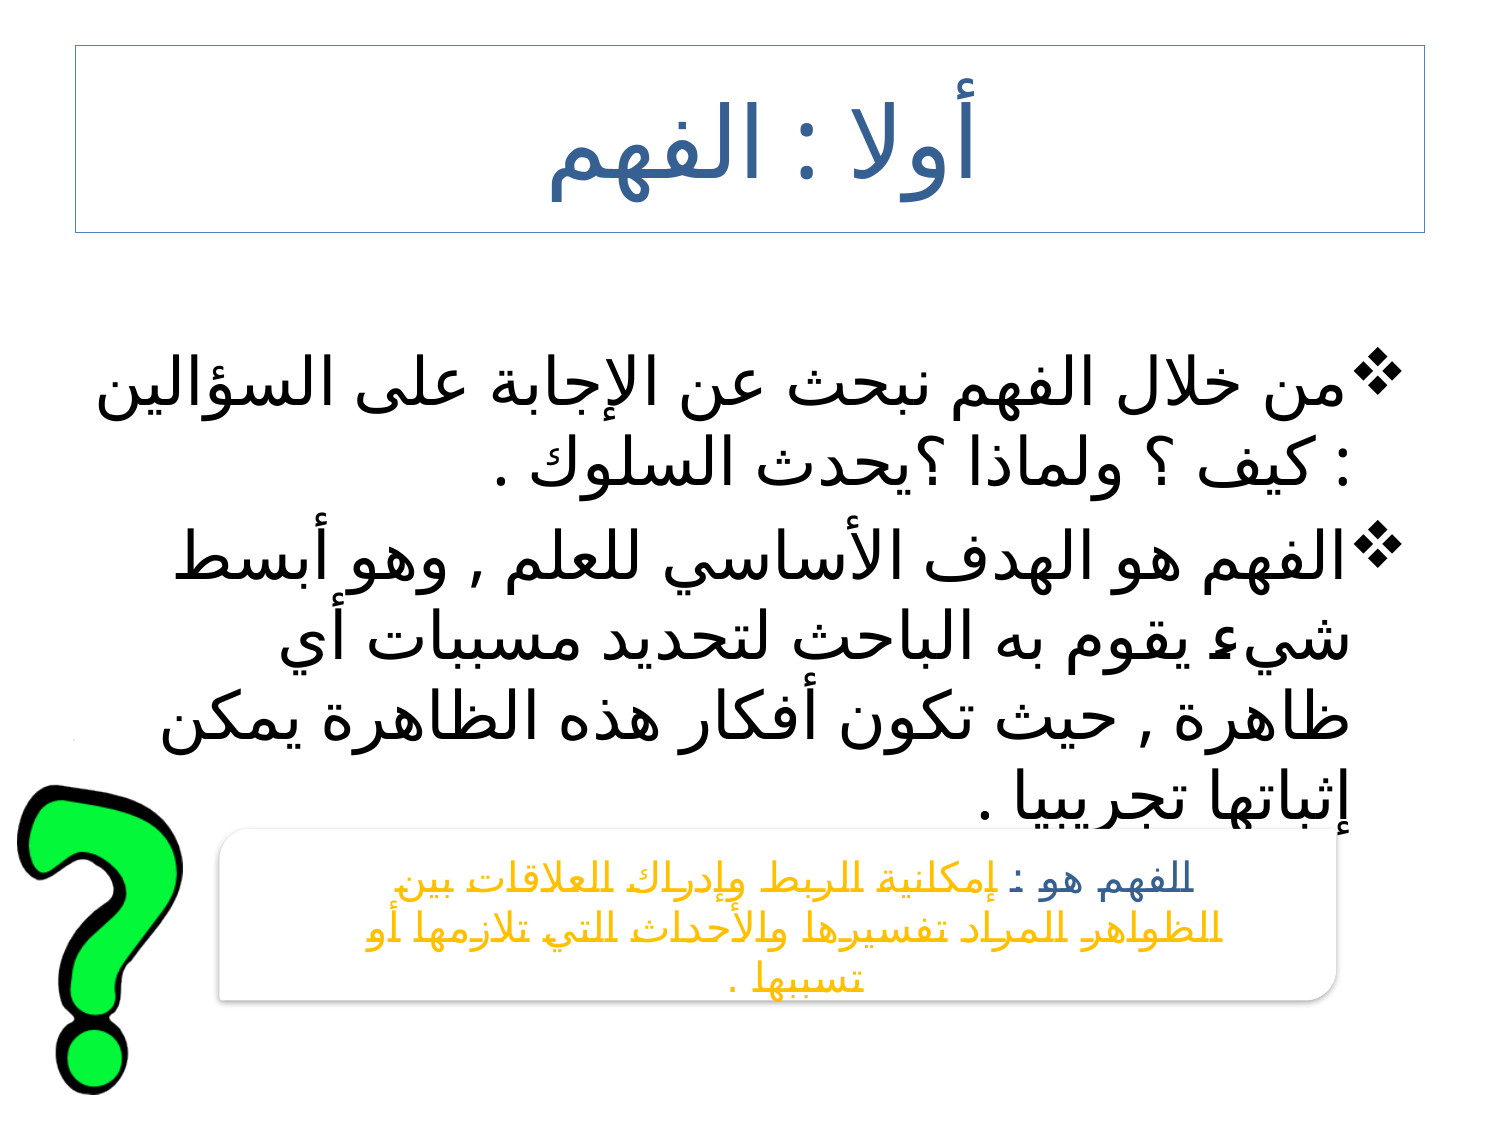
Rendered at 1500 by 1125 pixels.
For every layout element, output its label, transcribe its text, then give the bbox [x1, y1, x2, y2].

picture [17, 739, 184, 1095]
text_box الفهم هو : إمكانية الربط وإدراك العلاقات بين الظواهر المراد تفسيرها والأحداث التي تلازمها أو تسببها . [316, 843, 1274, 1009]
title أولا : الفهم [75, 45, 1425, 233]
list من خلال الفهم نبحث عن الإجابة على السؤالين : كيف ؟ ولماذا ؟يحدث السلوك . الفهم هو الهدف الأساسي للعلم , وهو أبسط شيء يقوم به الباحث لتحديد مسببات أي ظاهرة , حيث تكون أفكار هذه الظاهرة يمكن إثباتها تجريبيا . [75, 331, 1425, 1059]
text_box [219, 828, 1337, 1001]
